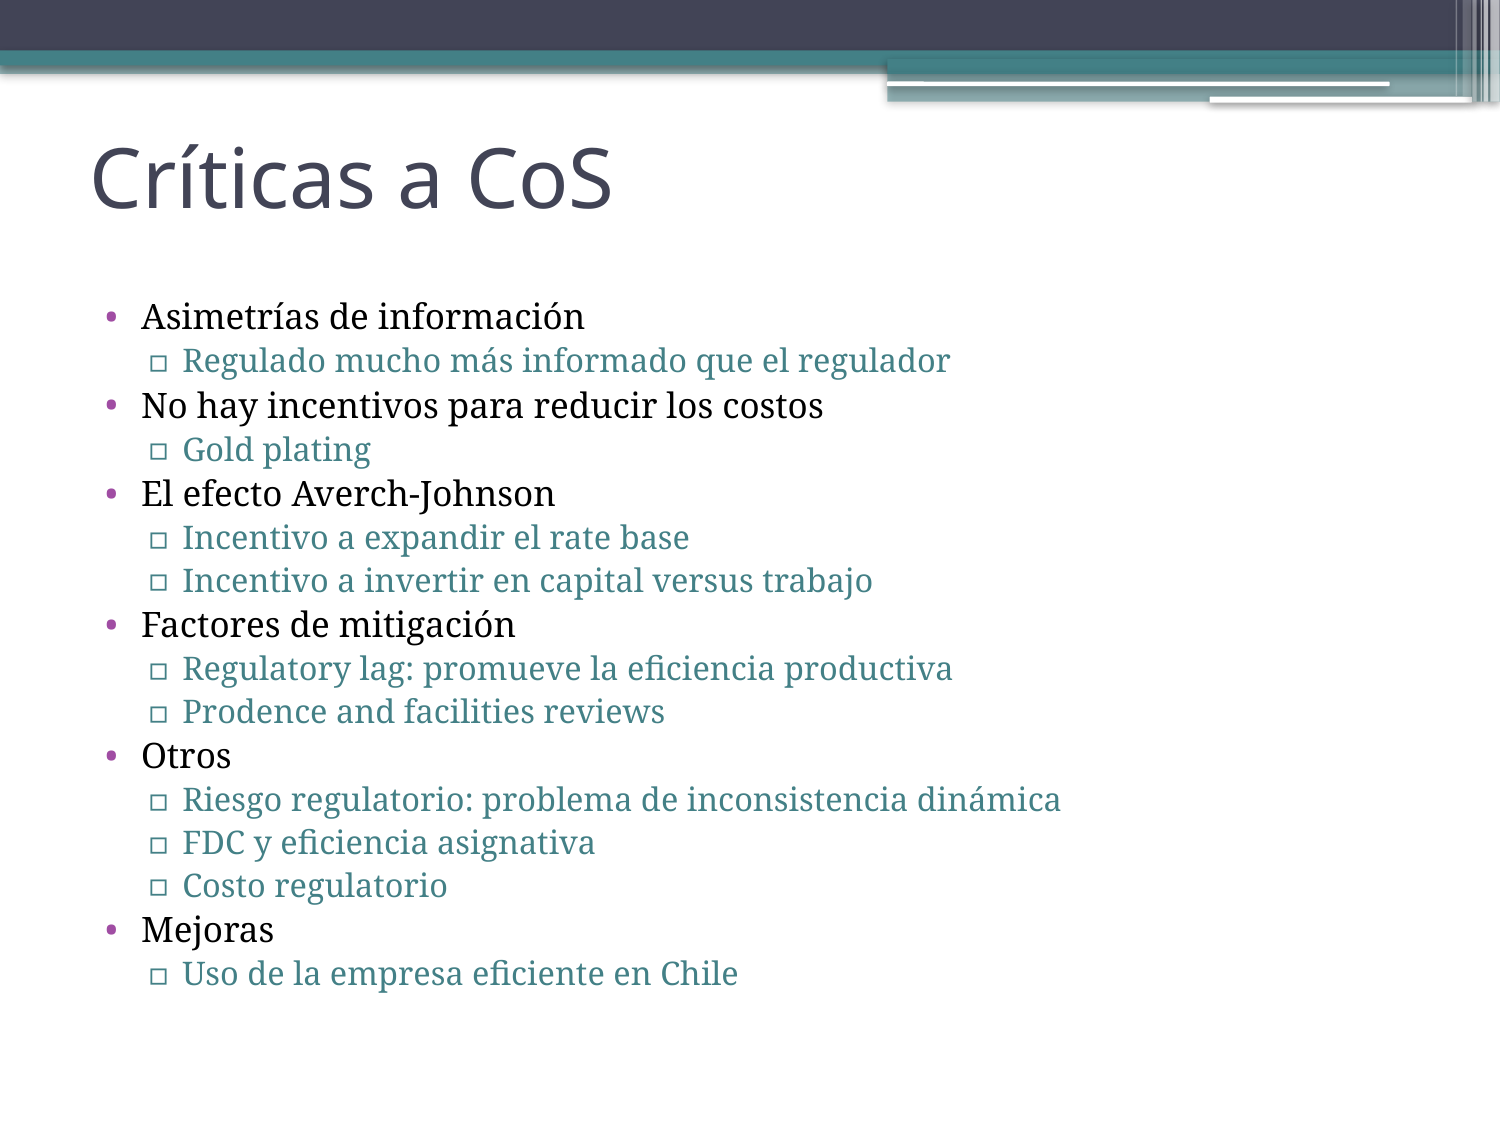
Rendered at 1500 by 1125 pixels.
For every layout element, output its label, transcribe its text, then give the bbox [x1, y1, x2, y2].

title Críticas a CoS [75, 87, 1425, 263]
list Asimetrías de información Regulado mucho más informado que el regulador No hay incentivos para reducir los costos Gold plating El efecto Averch-Johnson Incentivo a expandir el rate base Incentivo a invertir en capital versus trabajo Factores de mitigación Regulatory lag: promueve la eficiencia productiva Prodence and facilities reviews Otros Riesgo regulatorio: problema de inconsistencia dinámica FDC y eficiencia asignativa Costo regulatorio Mejoras Uso de la empresa eficiente en Chile [75, 287, 1425, 1004]
